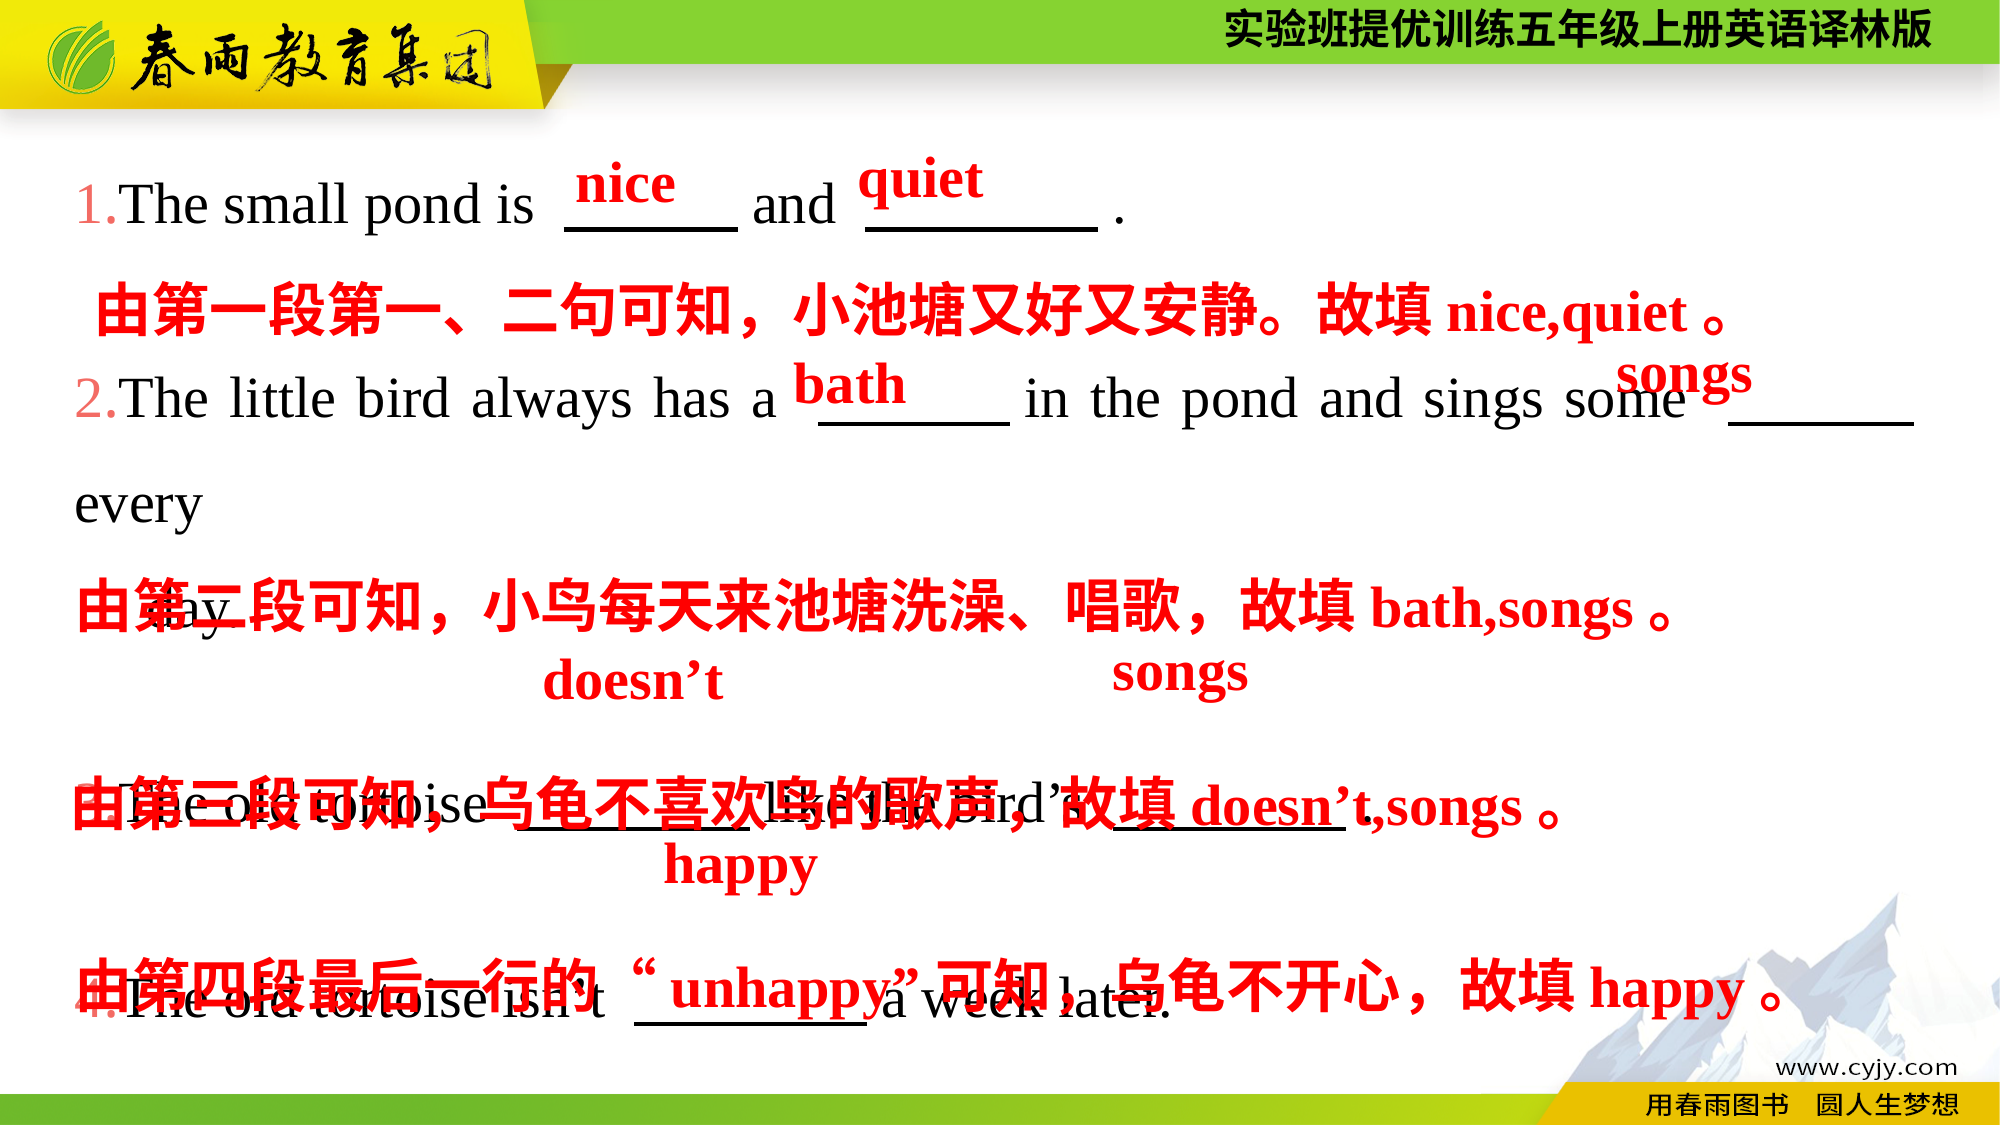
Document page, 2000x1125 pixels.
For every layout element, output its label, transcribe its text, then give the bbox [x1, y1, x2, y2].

list 1.The small pond is and . 2.The little bird always has a in the pond and sings some every day. 3.The old tortoise like the bird’s . 4.The old tortoise isn’t a week later. [59, 122, 1944, 941]
text_box 由第三段可知，乌龟不喜欢鸟的歌声，故填doesn’t,songs。 [54, 725, 1630, 845]
text_box quiet [843, 131, 1000, 217]
text_box 由第四段最后一行的“unhappy”可知，乌龟不开心，故填happy。 [59, 906, 1851, 1027]
text_box 由第一段第一、二句可知，小池塘又好又安静。故填nice,quiet。 [78, 230, 1804, 351]
text_box 由第二段可知，小鸟每天来池塘洗澡、唱歌，故填bath,songs。 [59, 527, 1733, 647]
text_box bath [778, 338, 923, 423]
text_box nice [560, 137, 691, 222]
picture [0, 0, 2000, 1125]
text_box doesn’t [527, 633, 739, 719]
text_box songs [1098, 624, 1265, 710]
text_box songs [1601, 326, 1768, 411]
text_box happy [648, 818, 835, 903]
